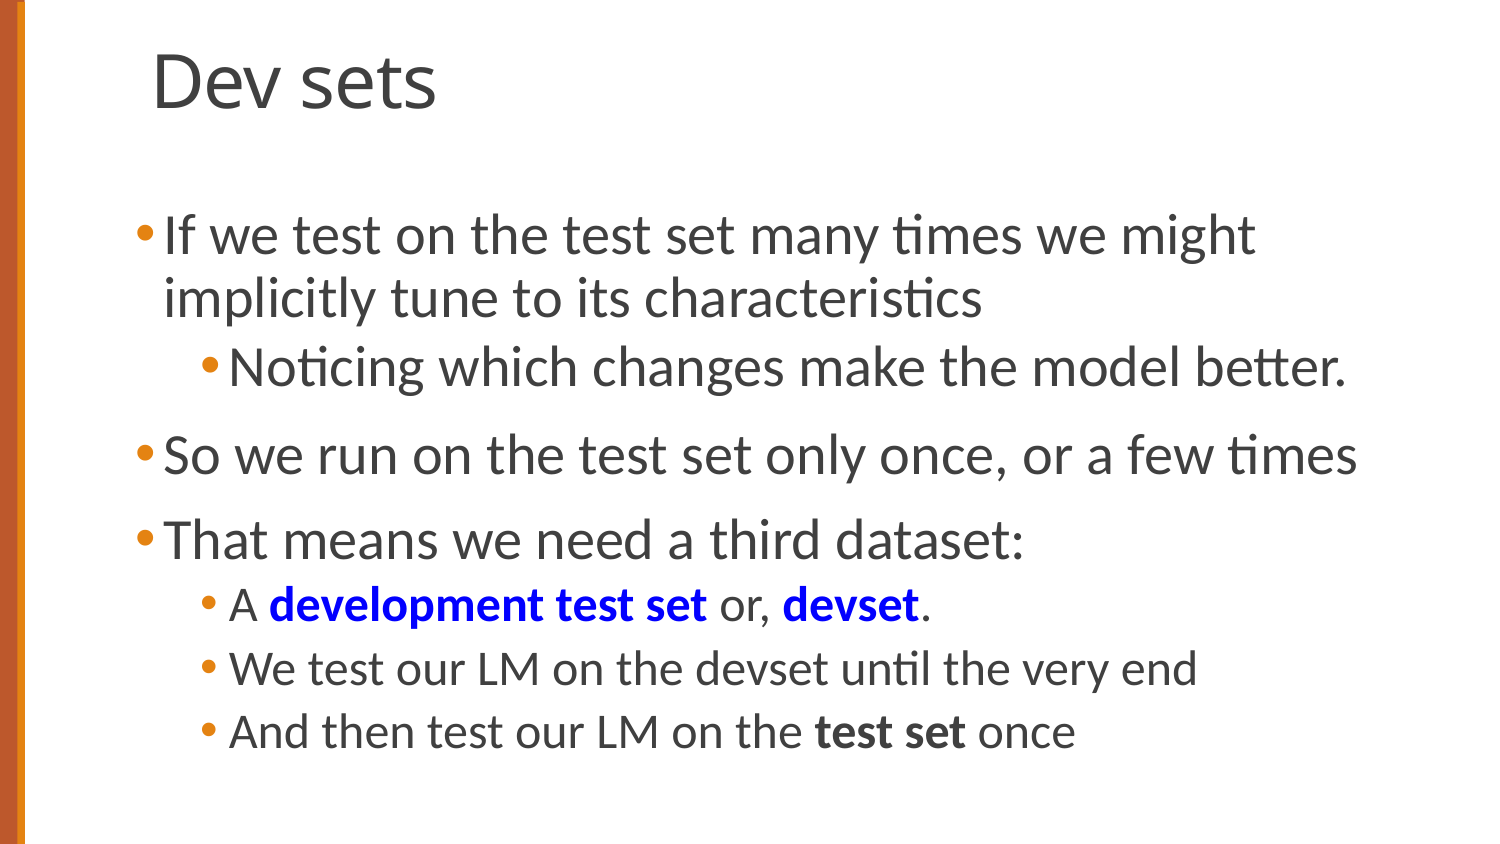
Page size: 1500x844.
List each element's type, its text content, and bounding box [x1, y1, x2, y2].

list If we test on the test set many times we might implicitly tune to its characteristics Noticing which changes make the model better. So we run on the test set only once, or a few times That means we need a third dataset: A development test set or, devset. We test our LM on the devset until the very end And then test our LM on the test set once [135, 196, 1413, 825]
title Dev sets [135, 19, 1373, 132]
